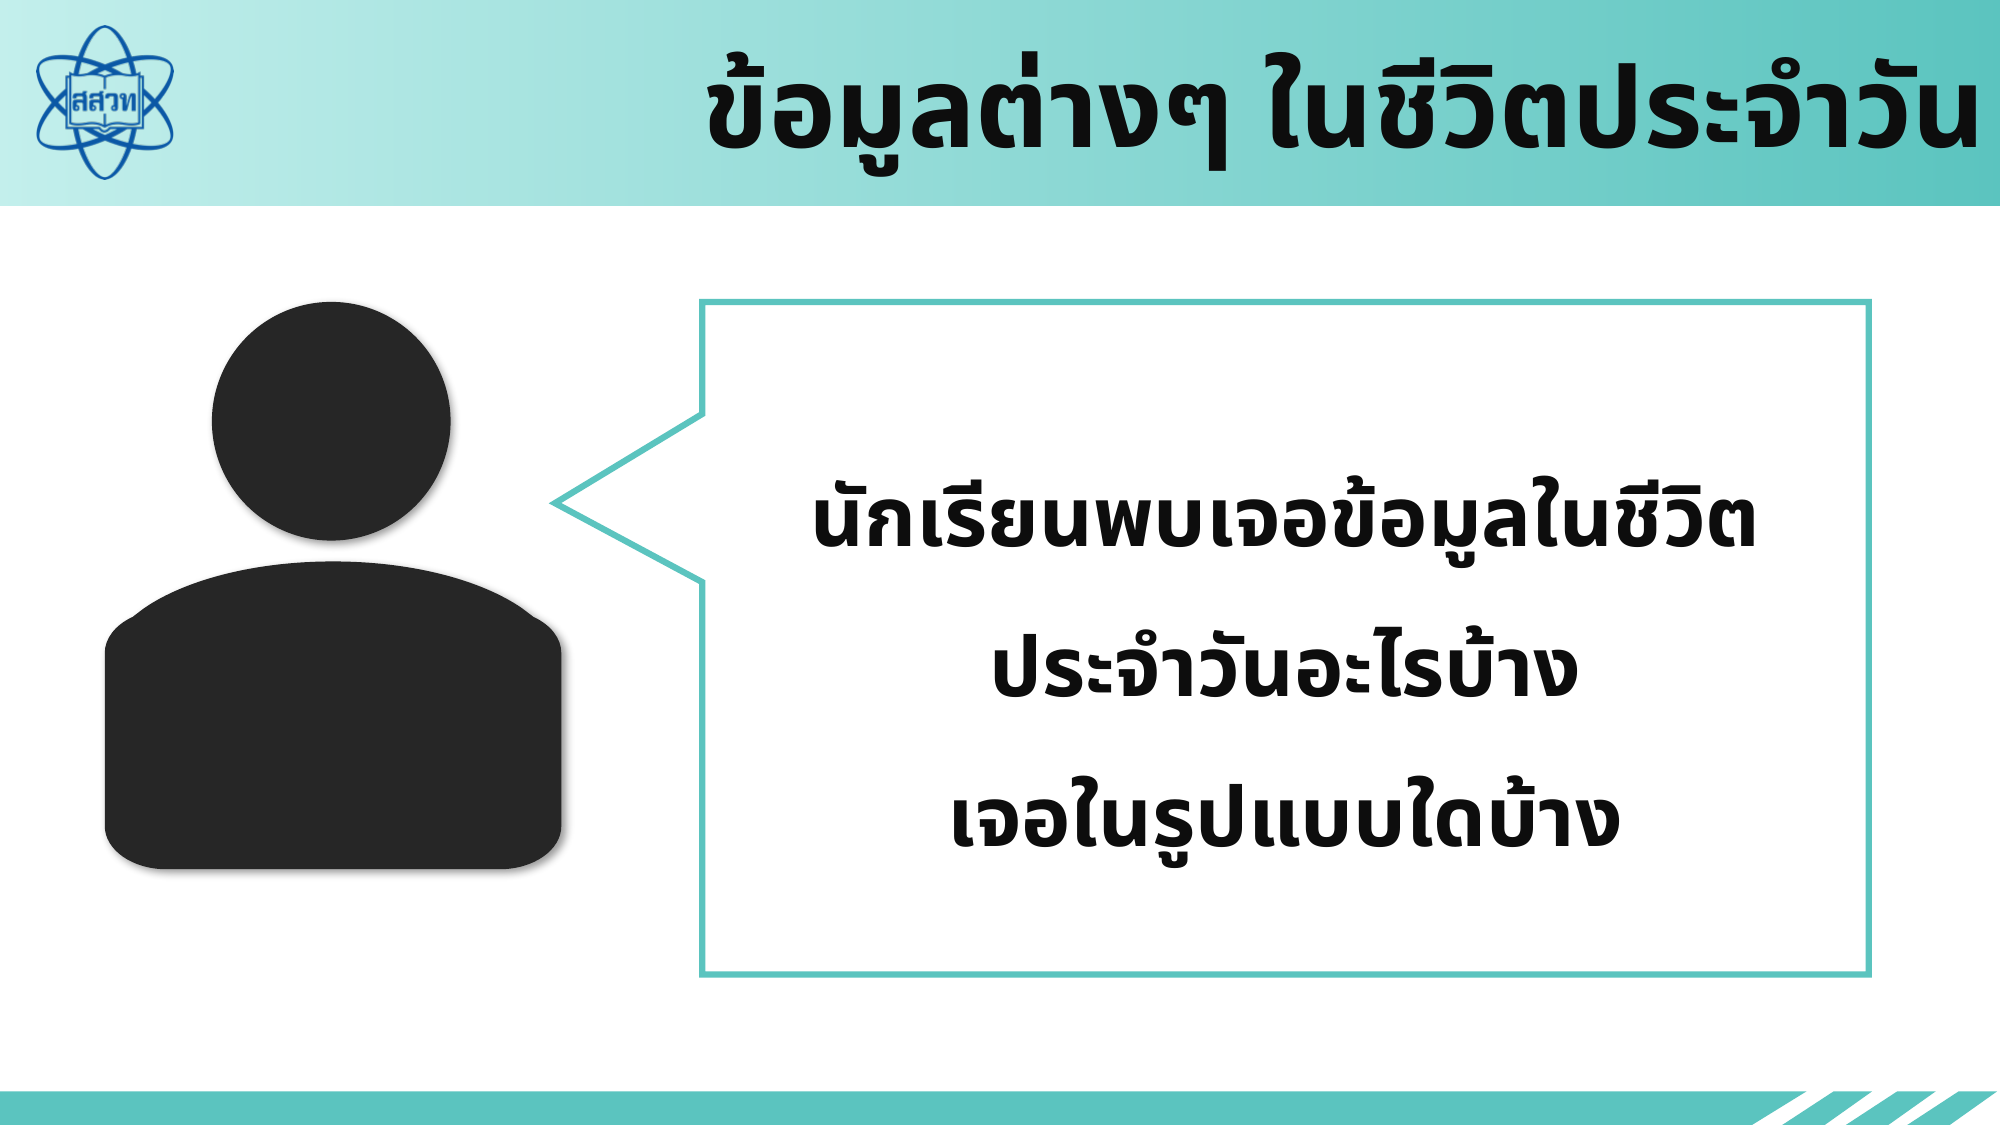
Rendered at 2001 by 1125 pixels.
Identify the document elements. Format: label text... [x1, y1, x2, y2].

text_box นักเรียนพบเจอข้อมูลในชีวิตประจำวันอะไรบ้าง เจอในรูปแบบใดบ้าง [562, 300, 1870, 976]
text_box ข้อมูลต่างๆ ในชีวิตประจำวัน [0, 0, 2000, 206]
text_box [104, 301, 562, 870]
picture [36, 25, 174, 180]
